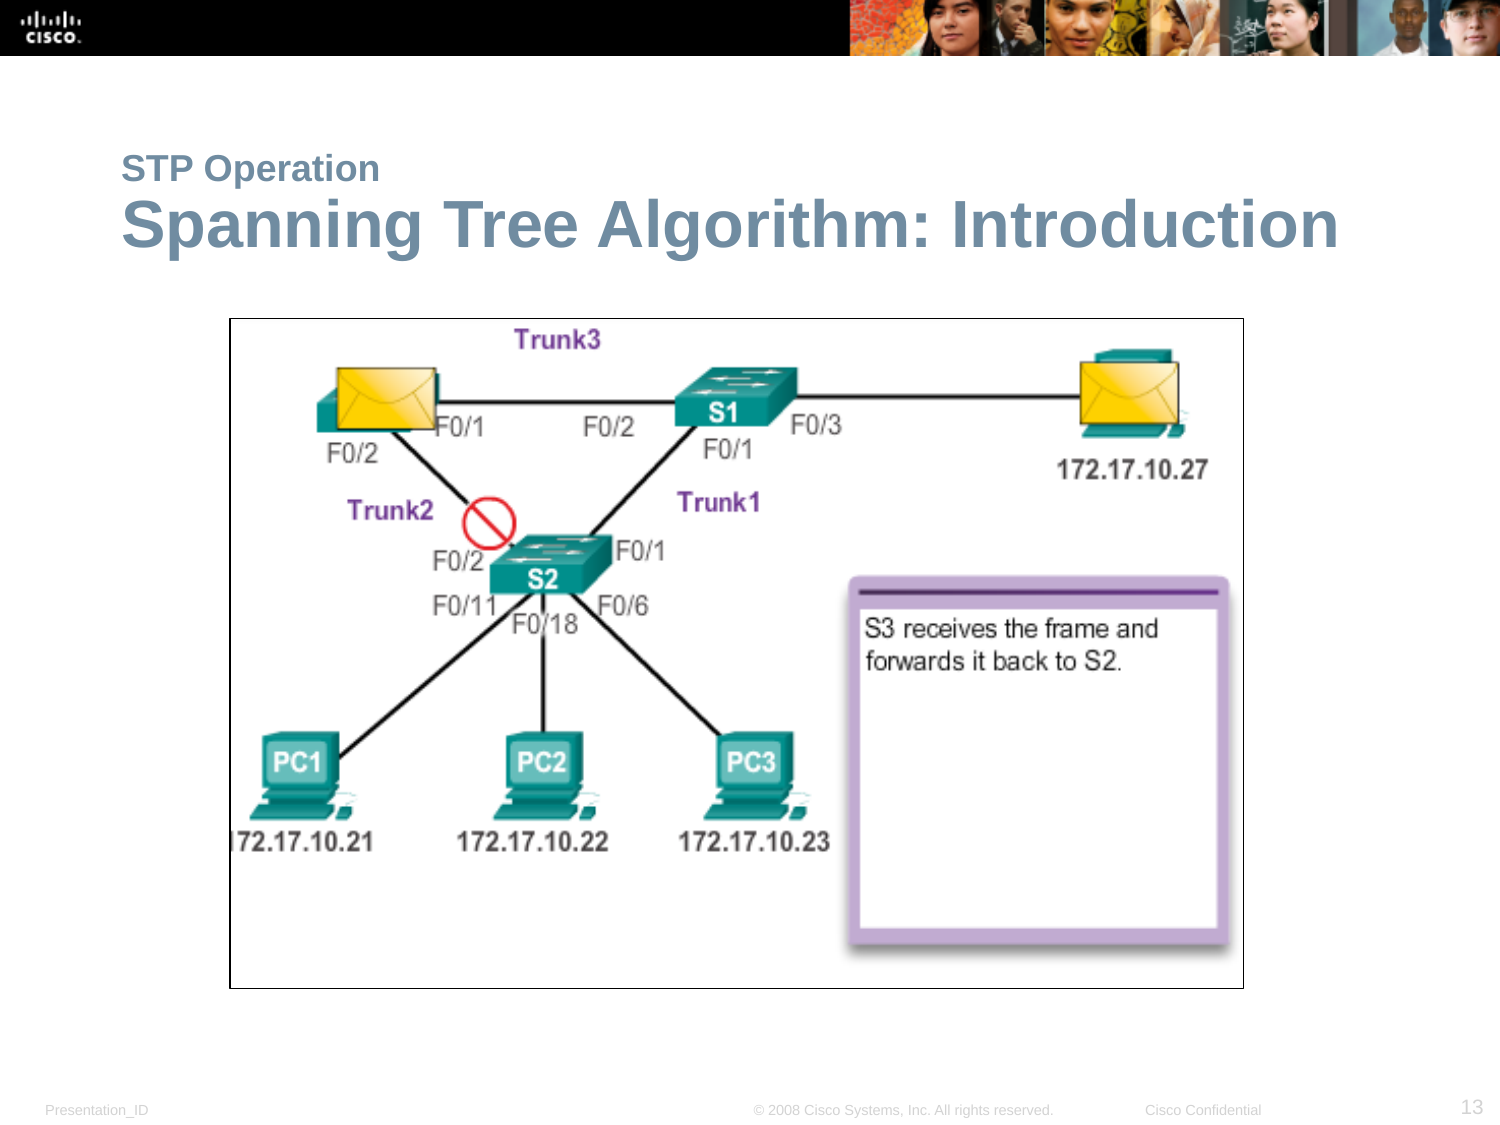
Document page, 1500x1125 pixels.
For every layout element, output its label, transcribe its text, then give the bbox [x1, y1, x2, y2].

title STP Operation Spanning Tree Algorithm: Introduction [107, 130, 1444, 269]
picture [230, 319, 1244, 989]
picture [0, 0, 1500, 56]
